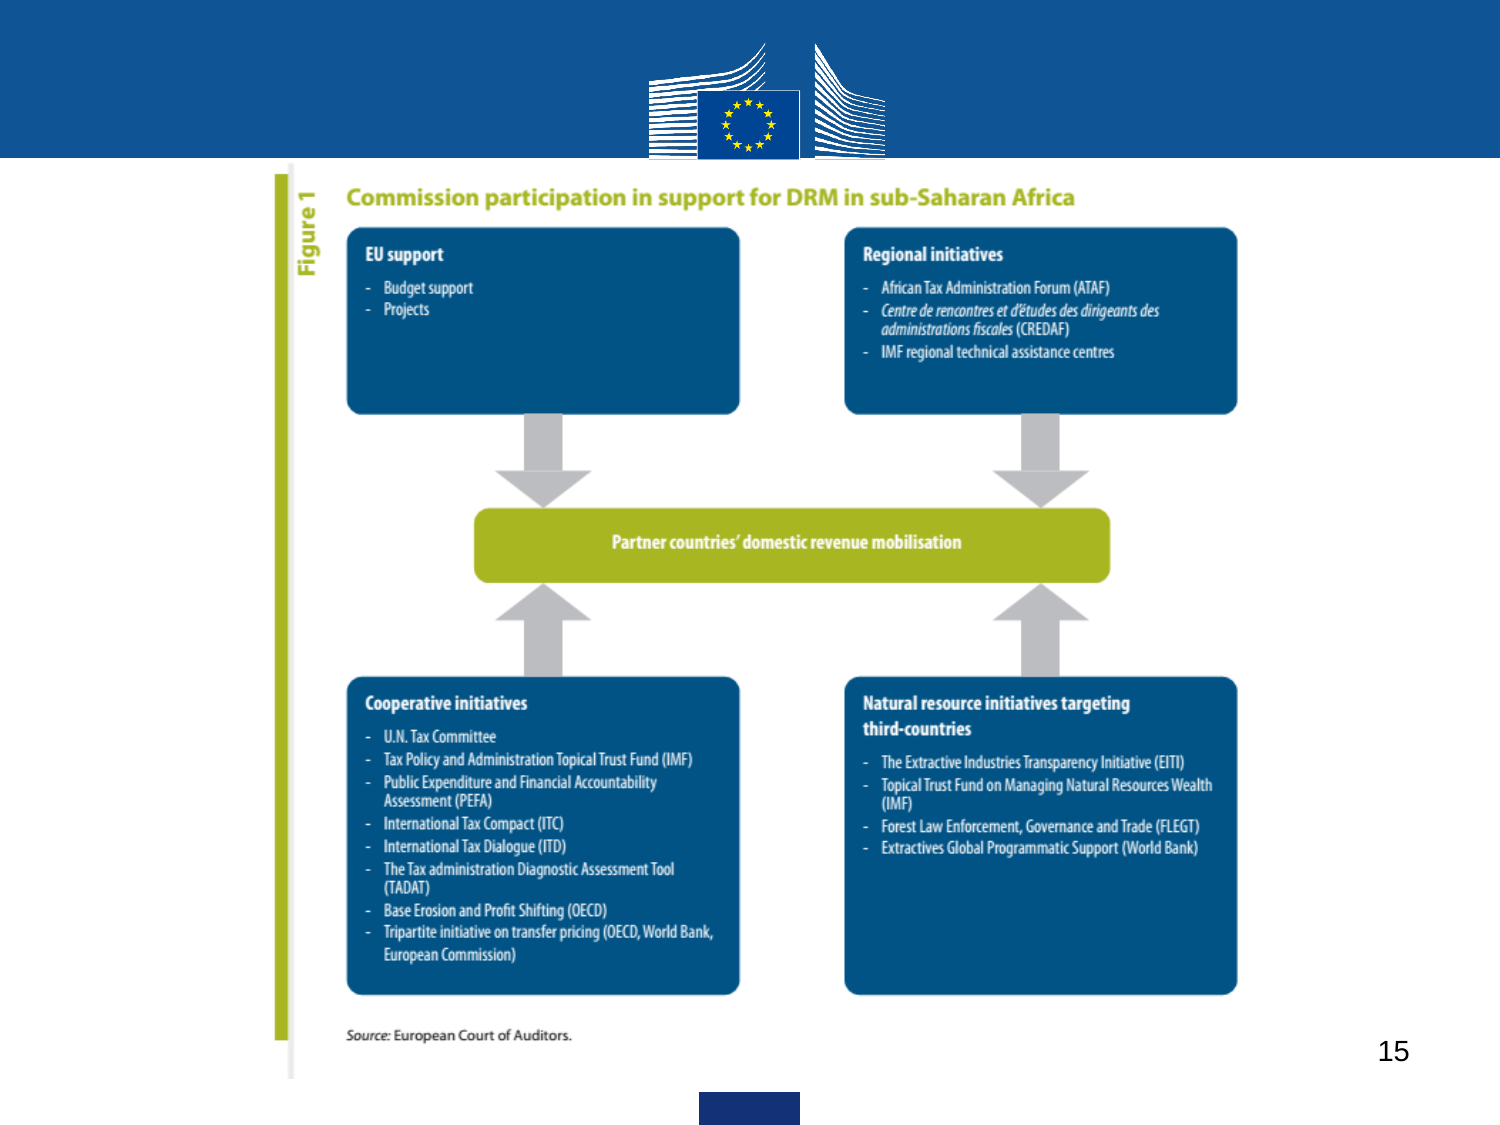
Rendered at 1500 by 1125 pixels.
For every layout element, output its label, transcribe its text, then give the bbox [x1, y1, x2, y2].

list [265, 160, 1282, 1079]
picture [649, 42, 885, 160]
slide_number 15 [1074, 1024, 1425, 1103]
